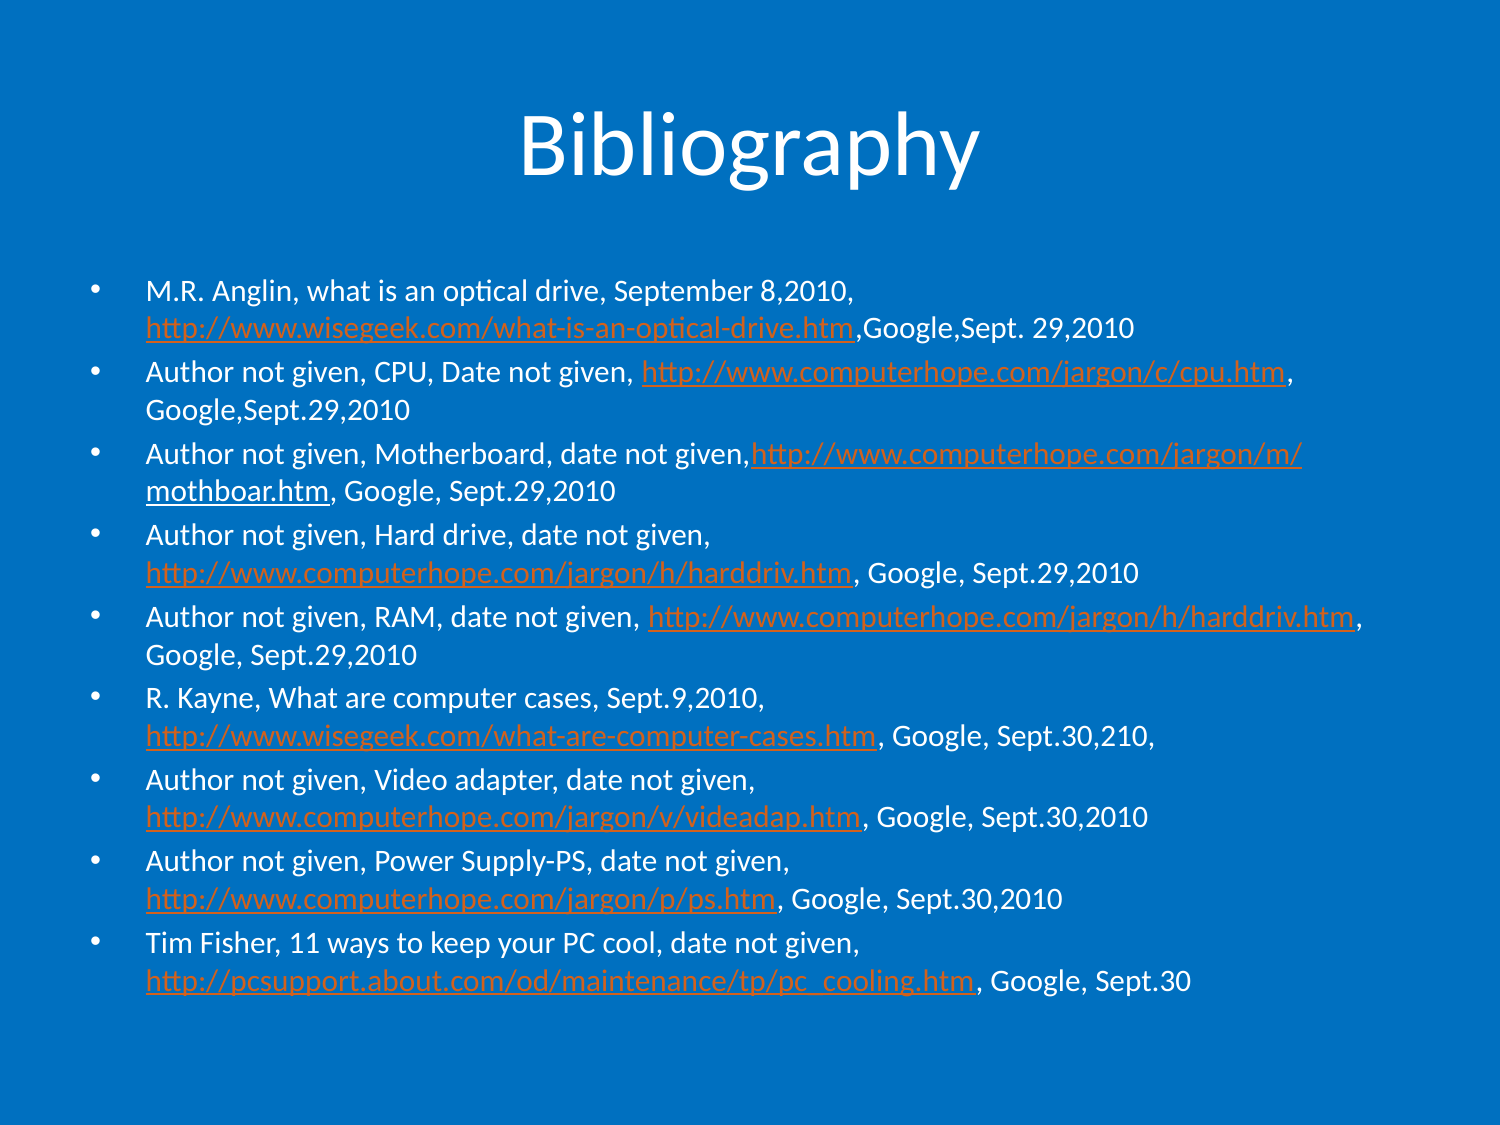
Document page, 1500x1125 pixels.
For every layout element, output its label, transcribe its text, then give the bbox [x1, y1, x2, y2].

title Bibliography [75, 45, 1425, 233]
list M.R. Anglin, what is an optical drive, September 8,2010, http://www.wisegeek.com/what-is-an-optical-drive.htm,Google,Sept. 29,2010 Author not given, CPU, Date not given, http://www.computerhope.com/jargon/c/cpu.htm, Google,Sept.29,2010 Author not given, Motherboard, date not given,http://www.computerhope.com/jargon/m/mothboar.htm, Google, Sept.29,2010 Author not given, Hard drive, date not given, http://www.computerhope.com/jargon/h/harddriv.htm, Google, Sept.29,2010 Author not given, RAM, date not given, http://www.computerhope.com/jargon/h/harddriv.htm, Google, Sept.29,2010 R. Kayne, What are computer cases, Sept.9,2010, http://www.wisegeek.com/what-are-computer-cases.htm, Google, Sept.30,210, Author not given, Video adapter, date not given, http://www.computerhope.com/jargon/v/videadap.htm, Google, Sept.30,2010 Author not given, Power Supply-PS, date not given, http://www.computerhope.com/jargon/p/ps.htm, Google, Sept.30,2010 Tim Fisher, 11 ways to keep your PC cool, date not given, http://pcsupport.about.com/od/maintenance/tp/pc_cooling.htm, Google, Sept.30 [75, 262, 1425, 1005]
